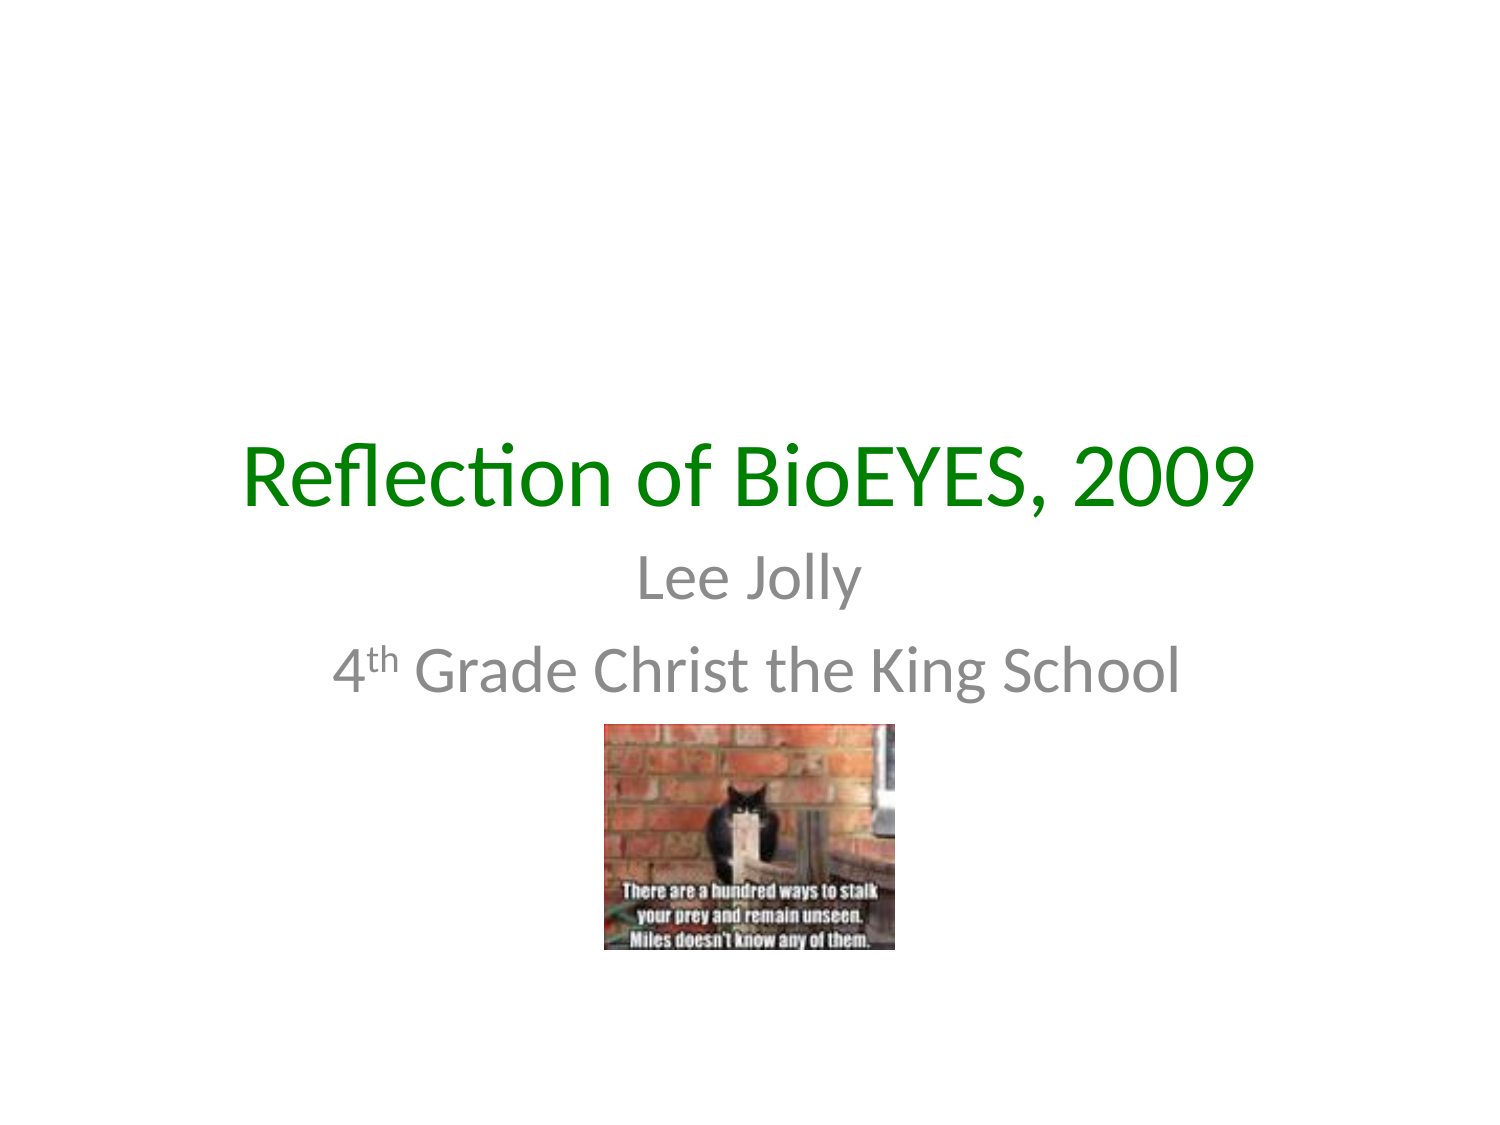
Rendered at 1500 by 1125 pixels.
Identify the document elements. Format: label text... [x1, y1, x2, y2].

subtitle Lee Jolly 4th Grade Christ the King School [225, 525, 1275, 1100]
picture [604, 724, 895, 951]
title Reflection of BioEYES, 2009 [112, 349, 1388, 591]
